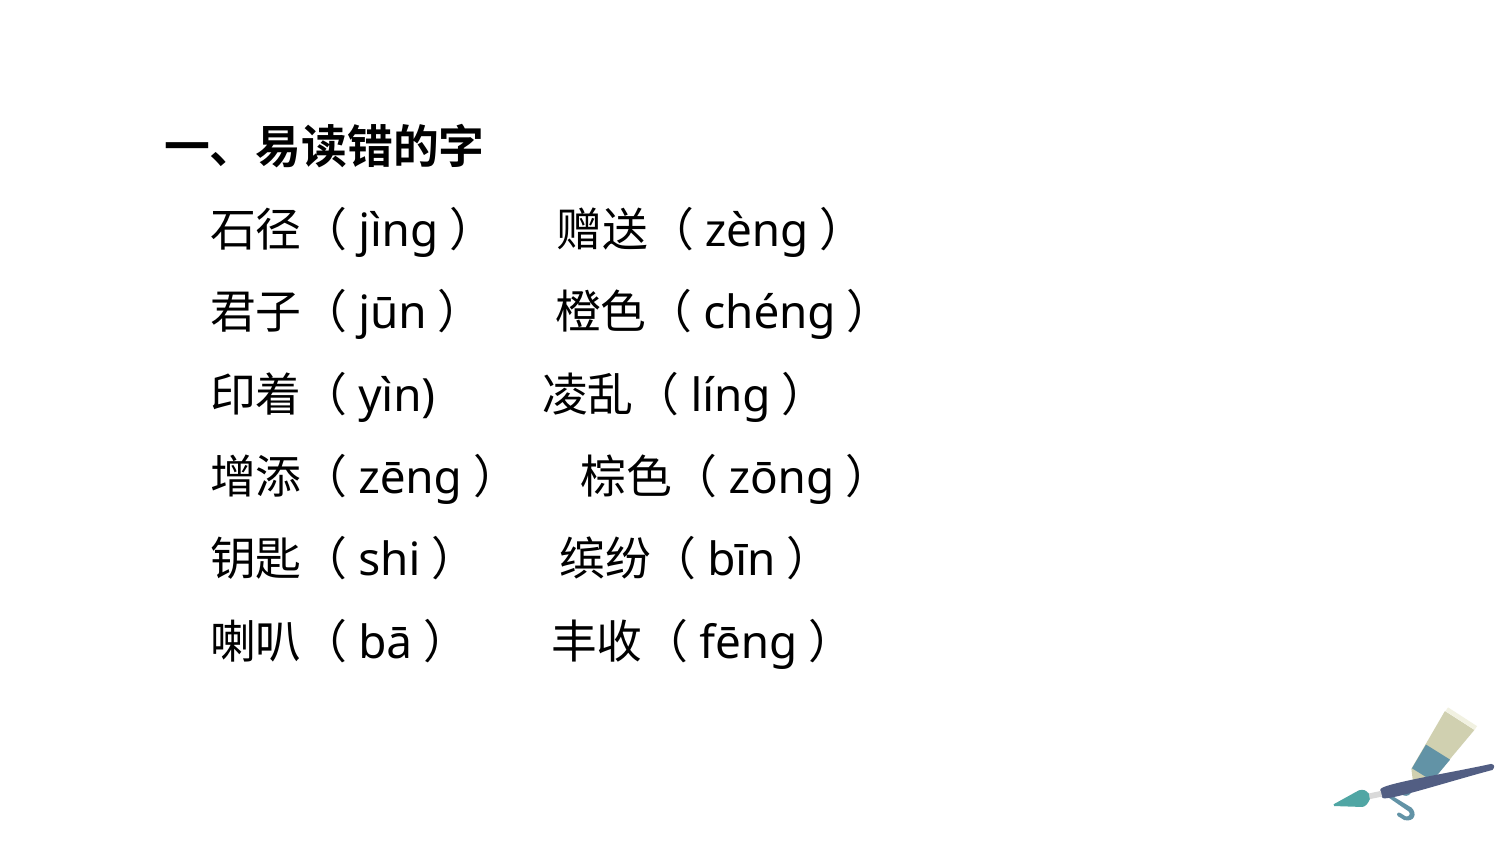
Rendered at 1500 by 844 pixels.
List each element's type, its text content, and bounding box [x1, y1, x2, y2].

text_box 一、易读错的字 石径（jìng） 赠送（zèng） 君子（jūn） 橙色（chéng） 印着（yìn) 凌乱（líng） 增添（zēng） 棕色（zōng） 钥匙（shi） 缤纷（bīn） 喇叭（bā） 丰收（fēng） [149, 83, 1134, 675]
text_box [1358, 708, 1481, 844]
